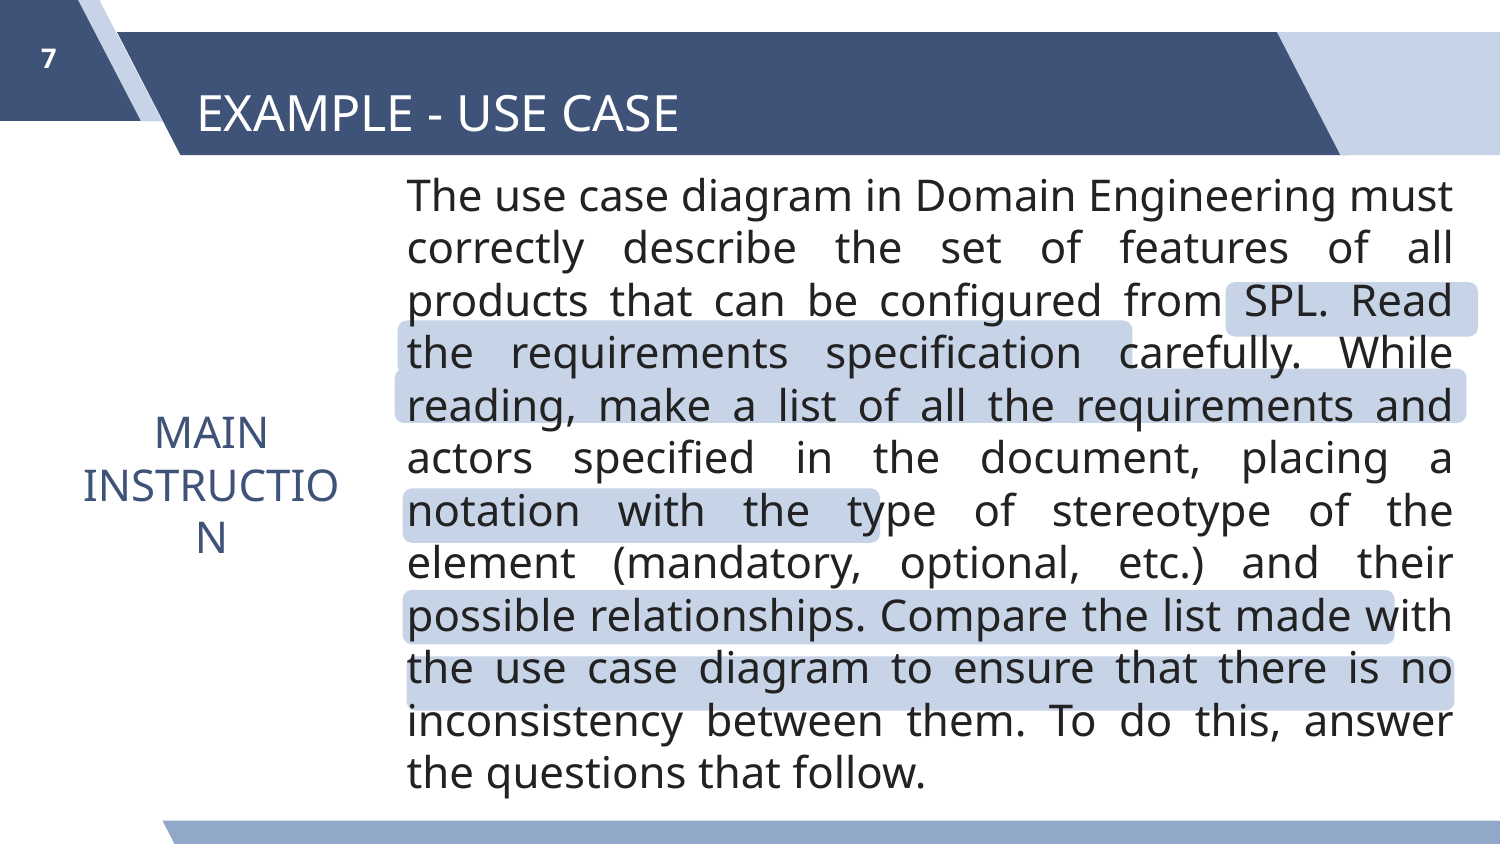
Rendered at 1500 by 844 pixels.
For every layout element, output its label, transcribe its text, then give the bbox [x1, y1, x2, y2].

list The use case diagram in Domain Engineering must correctly describe the set of features of all products that can be configured from SPL. Read the requirements specification carefully. While reading, make a list of all the requirements and actors specified in the document, placing a notation with the type of stereotype of the element (mandatory, optional, etc.) and their possible relationships. Compare the list made with the use case diagram to ensure that there is no inconsistency between them. To do this, answer the questions that follow. [391, 152, 1470, 733]
text_box [1470, 282, 1479, 337]
slide_number ‹#› [0, 0, 98, 121]
title EXAMPLE - USE CASE [181, 45, 1285, 169]
list MAIN INSTRUCTION [55, 202, 368, 765]
